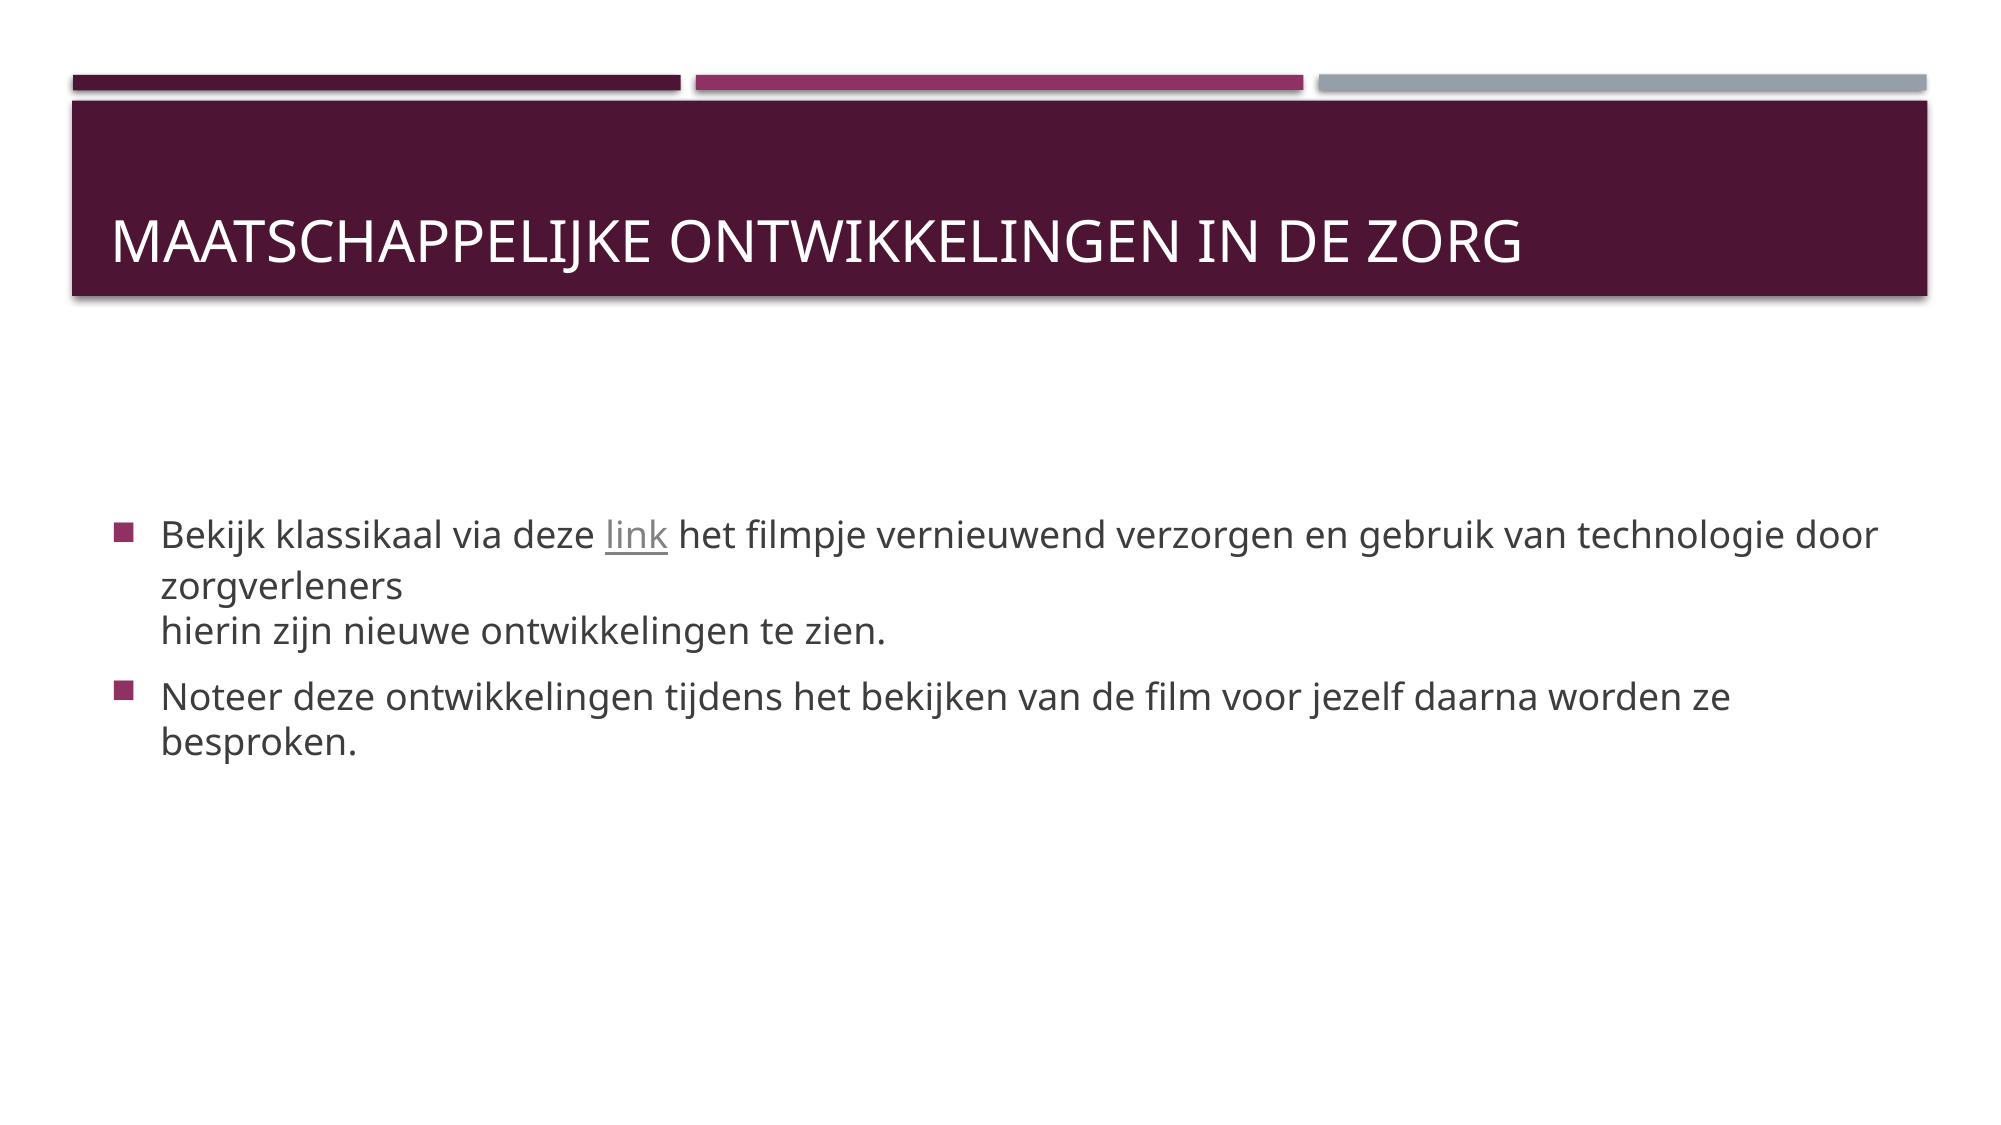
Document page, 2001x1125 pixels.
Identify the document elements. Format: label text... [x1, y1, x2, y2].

list Bekijk klassikaal via deze link het filmpje vernieuwend verzorgen en gebruik van technologie door zorgverleners hierin zijn nieuwe ontwikkelingen te zien. Noteer deze ontwikkelingen tijdens het bekijken van de film voor jezelf daarna worden ze besproken. [95, 357, 1905, 962]
title Maatschappelijke ontwikkelingen in de zorg [95, 115, 1905, 282]
